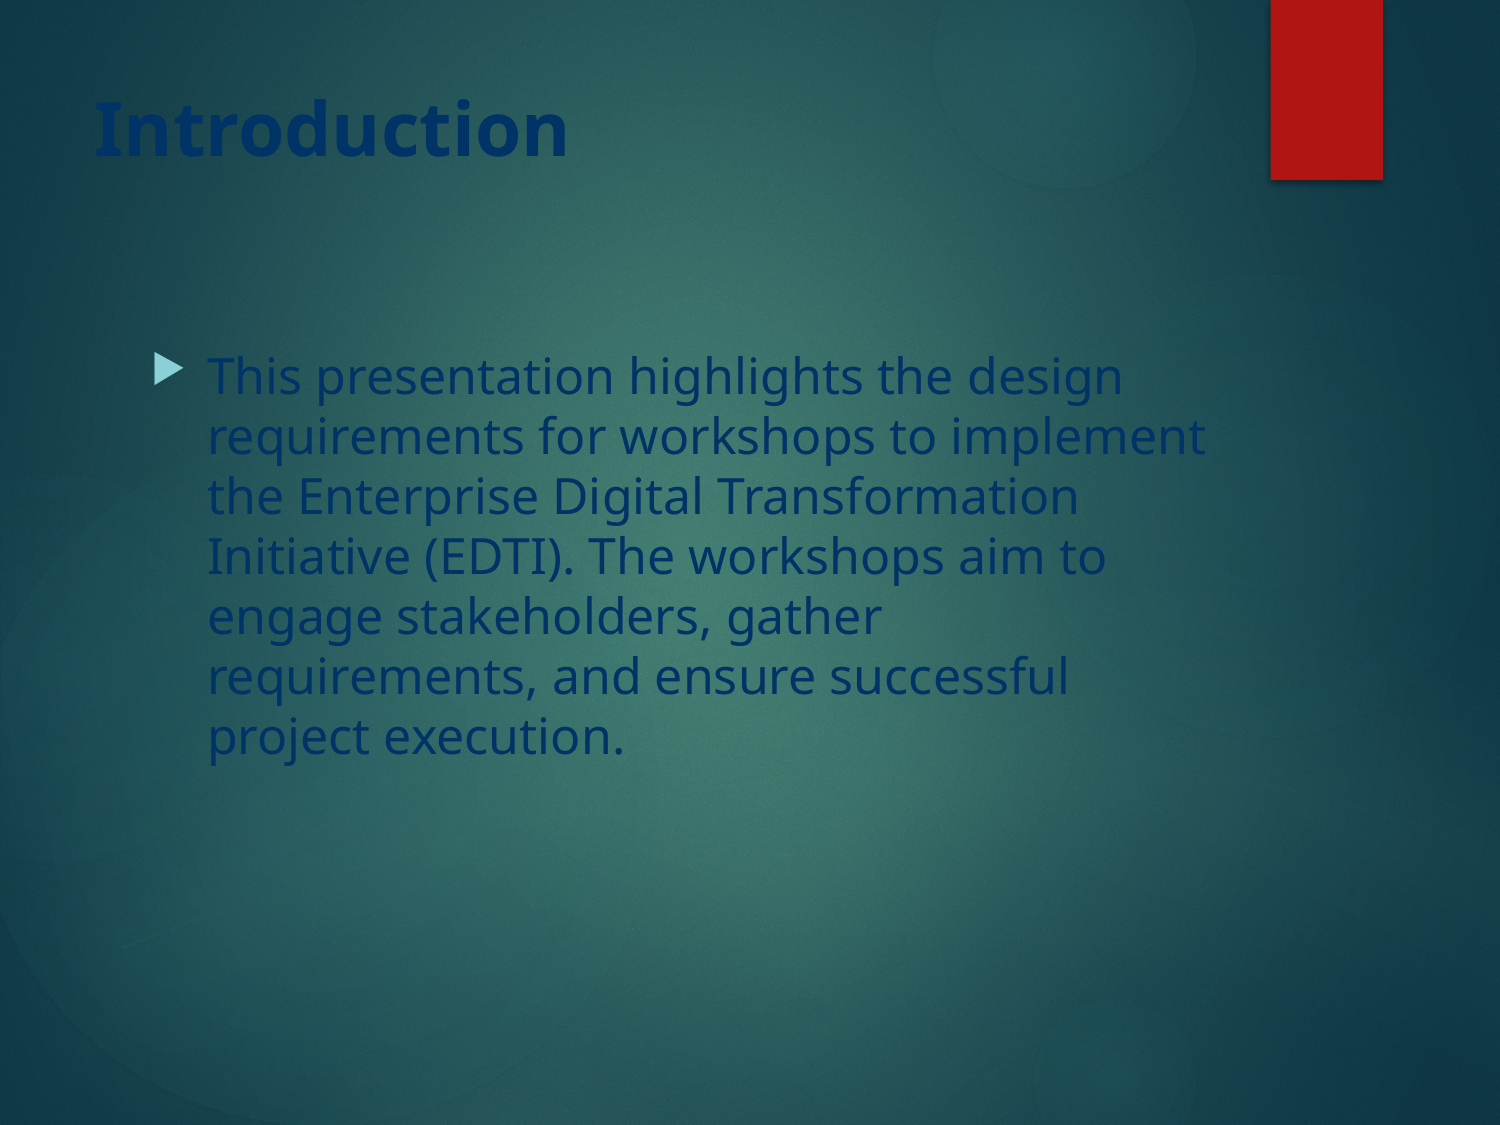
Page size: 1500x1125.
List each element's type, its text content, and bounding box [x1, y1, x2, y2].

list This presentation highlights the design requirements for workshops to implement the Enterprise Digital Transformation Initiative (EDTI). The workshops aim to engage stakeholders, gather requirements, and ensure successful project execution. [135, 336, 1237, 1025]
title Introduction [79, 74, 1237, 304]
